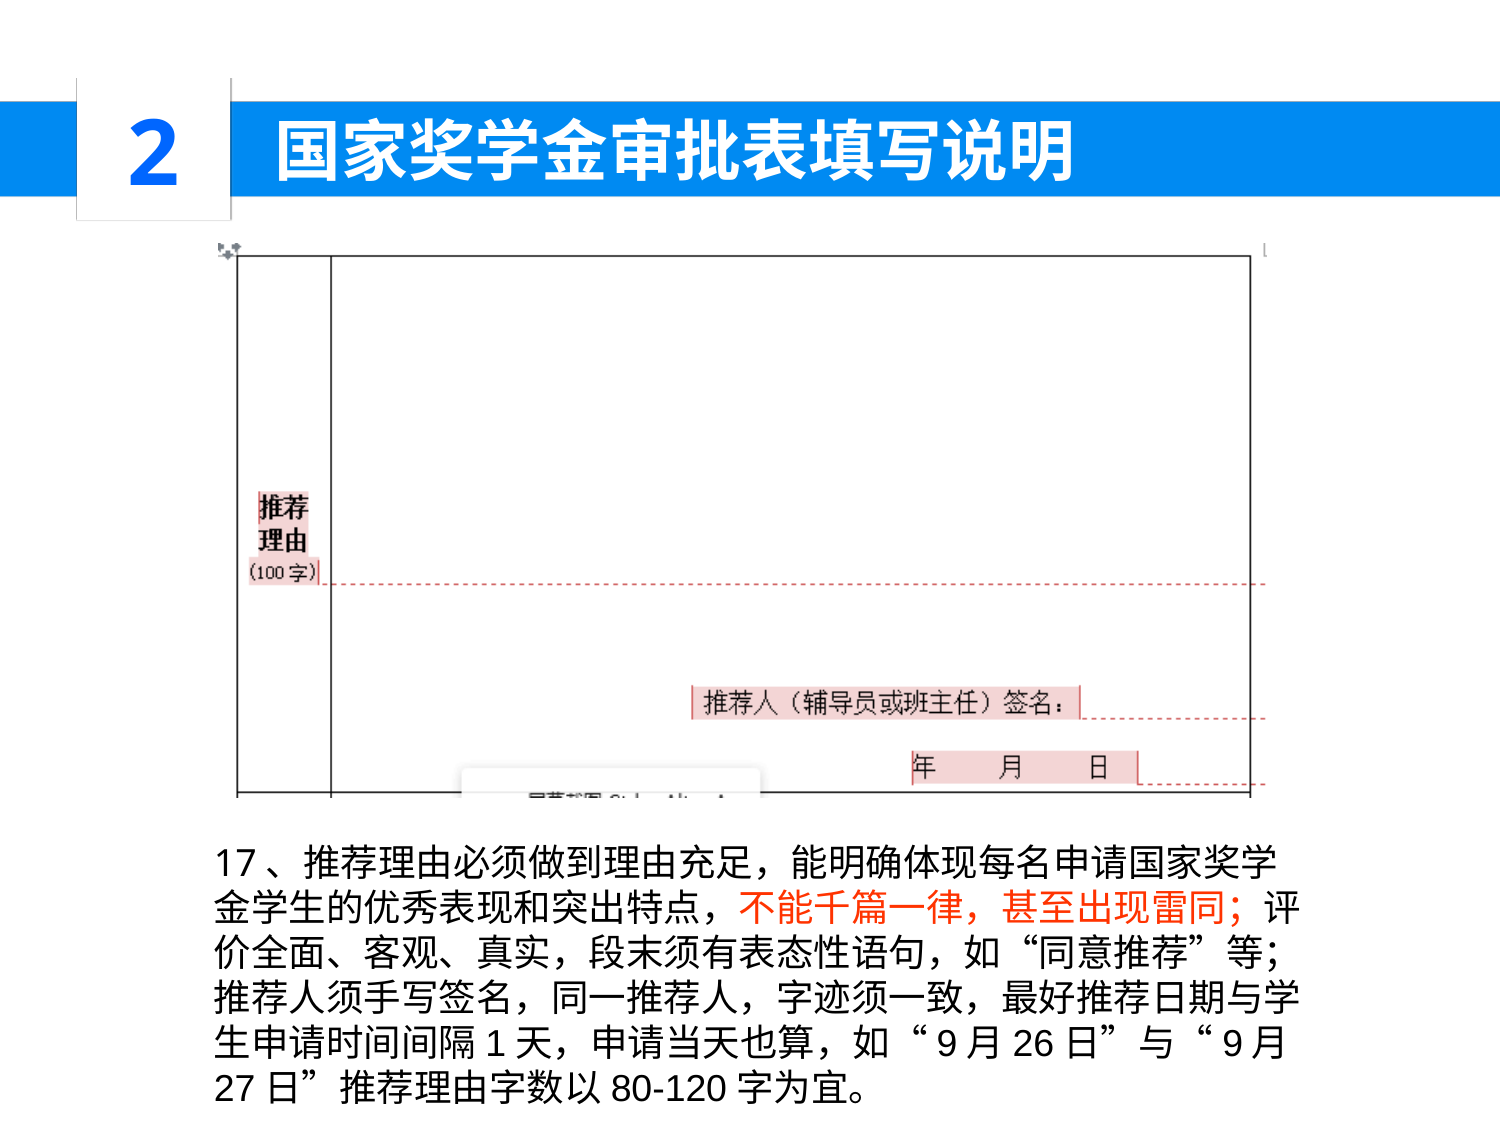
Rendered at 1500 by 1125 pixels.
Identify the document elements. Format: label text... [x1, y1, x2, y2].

text_box 国家奖学金审批表填写说明 [0, 101, 76, 197]
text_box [76, 78, 231, 221]
text_box 17、推荐理由必须做到理由充足，能明确体现每名申请国家奖学金学生的优秀表现和突出特点，不能千篇一律，甚至出现雷同；评价全面、客观、真实，段末须有表态性语句，如“同意推荐”等；推荐人须手写签名，同一推荐人，字迹须一致，最好推荐日期与学生申请时间间隔1天，申请当天也算，如“9月26日”与“9月27日”推荐理由字数以80-120字为宜。 [199, 831, 1322, 1125]
picture [218, 243, 1267, 798]
text_box 国家奖学金审批表填写说明 [233, 101, 1500, 197]
